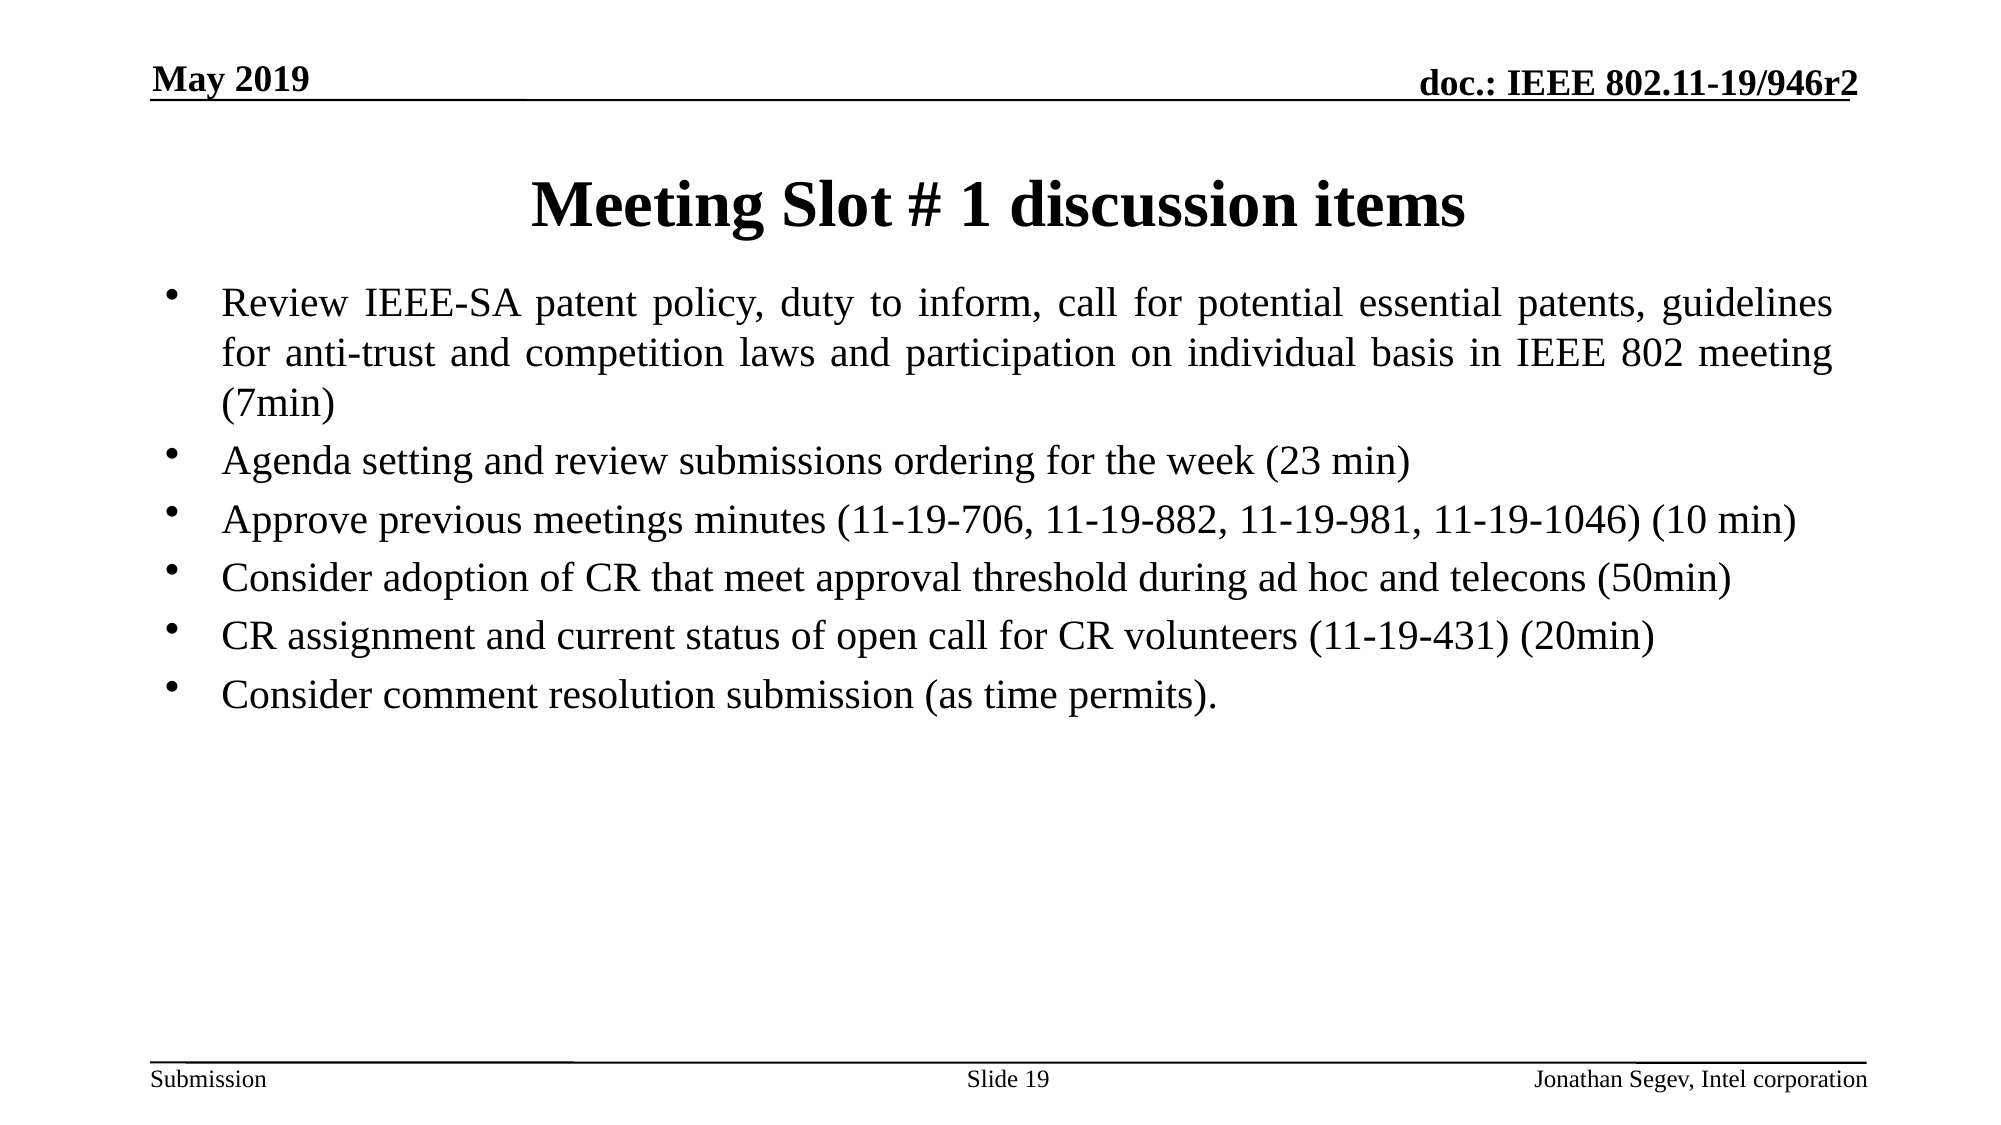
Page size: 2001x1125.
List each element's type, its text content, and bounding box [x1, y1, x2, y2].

footer Jonathan Segev, Intel corporation [1171, 1061, 1869, 1093]
title Meeting Slot # 1 discussion items [149, 112, 1850, 266]
slide_number Slide 19 [950, 1061, 1067, 1123]
list Review IEEE-SA patent policy, duty to inform, call for potential essential patents, guidelines for anti-trust and competition laws and participation on individual basis in IEEE 802 meeting (7min) Agenda setting and review submissions ordering for the week (23 min) Approve previous meetings minutes (11-19-706, 11-19-882, 11-19-981, 11-19-1046) (10 min) Consider adoption of CR that meet approval threshold during ad hoc and telecons (50min) CR assignment and current status of open call for CR volunteers (11-19-431) (20min) Consider comment resolution submission (as time permits). [149, 266, 1850, 1000]
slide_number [152, 54, 563, 100]
